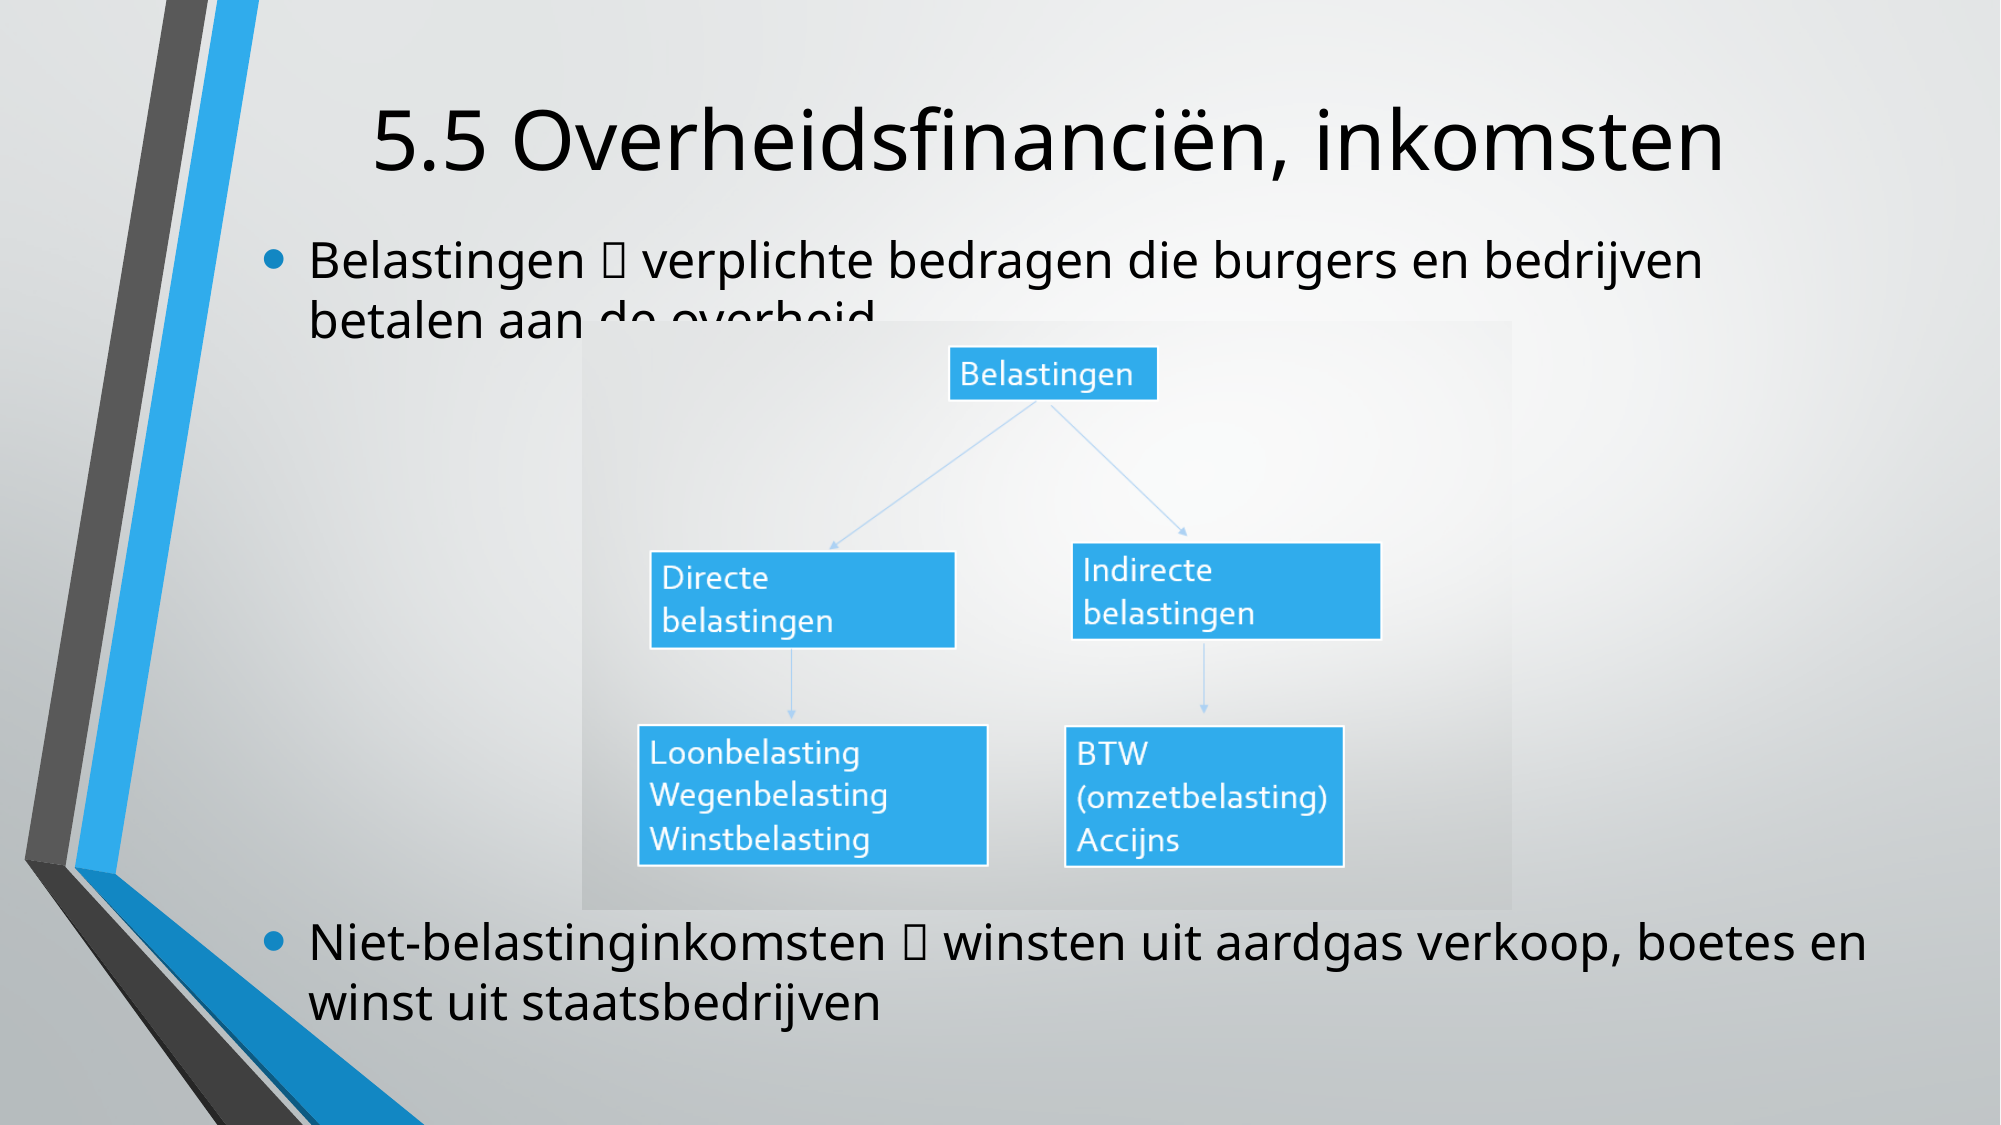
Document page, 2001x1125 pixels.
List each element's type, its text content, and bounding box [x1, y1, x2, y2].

list Belastingen  verplichte bedragen die burgers en bedrijven betalen aan de overheid Niet-belastinginkomsten  winsten uit aardgas verkoop, boetes en winst uit staatsbedrijven [246, 220, 1893, 1108]
picture [582, 321, 1512, 910]
title 5.5 Overheidsfinanciën, inkomsten [228, 53, 1872, 221]
